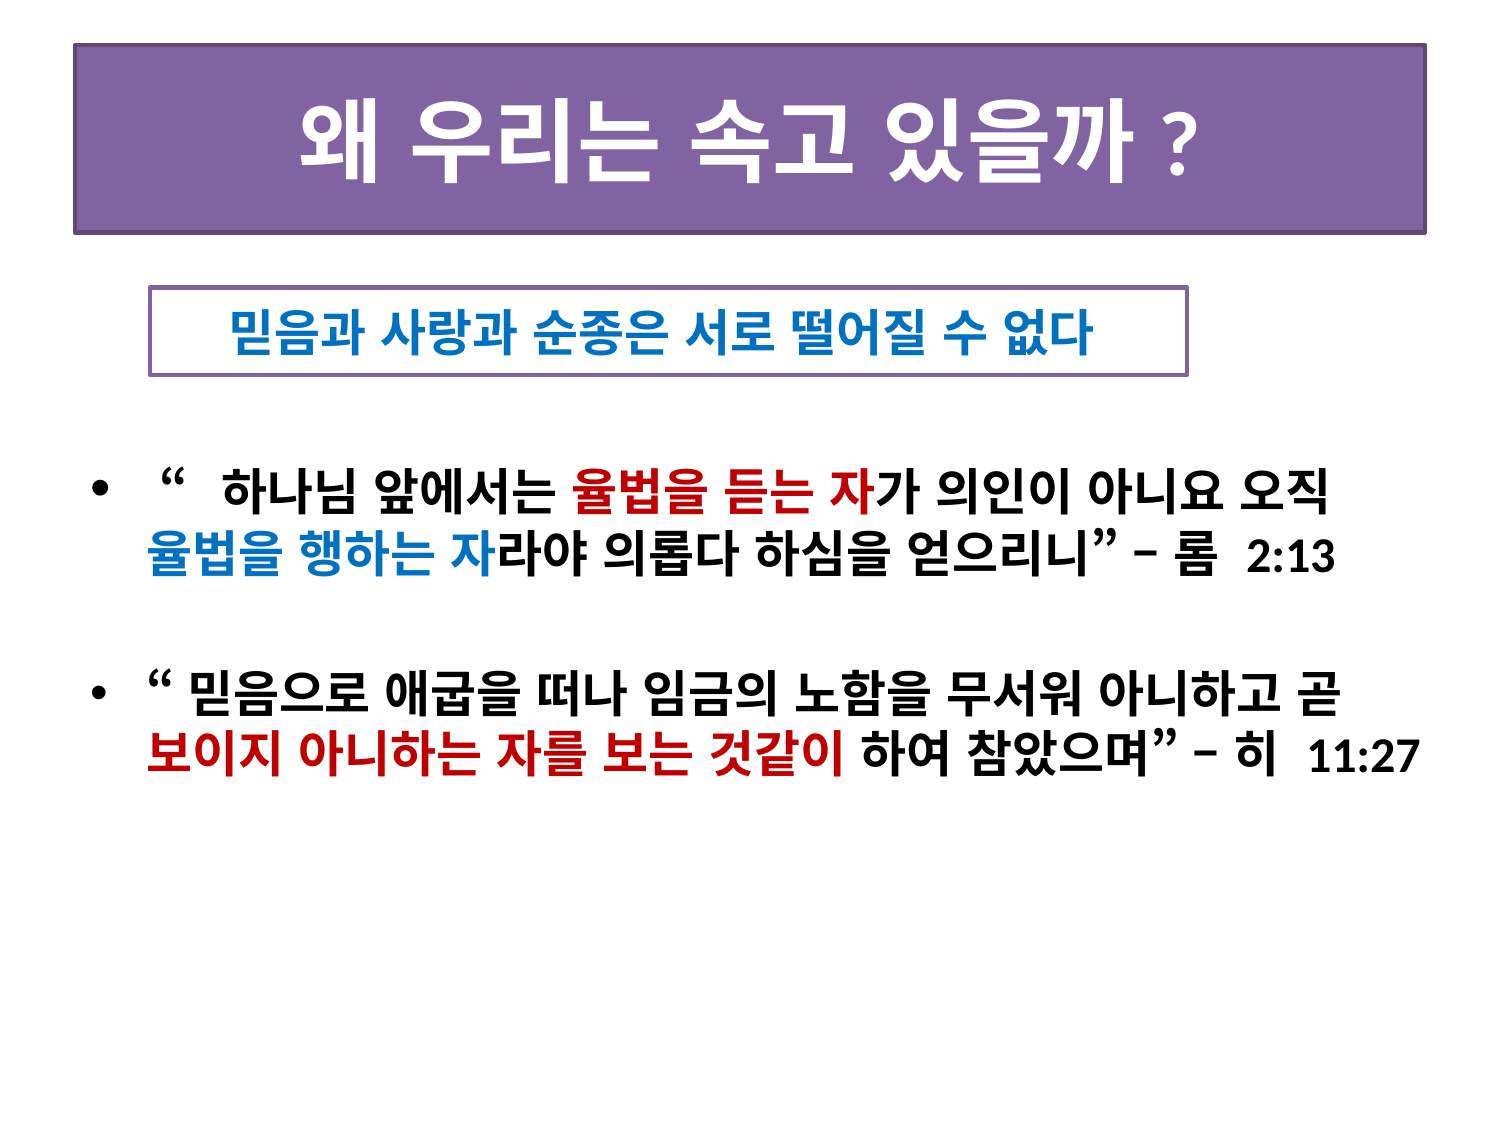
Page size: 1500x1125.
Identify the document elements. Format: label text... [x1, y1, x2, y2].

list “하나님 앞에서는 율법을 듣는 자가 의인이 아니요 오직 율법을 행하는 자라야 의롭다 하심을 얻으리니” – 롬 2:13 “믿음으로 애굽을 떠나 임금의 노함을 무서워 아니하고 곧 보이지 아니하는 자를 보는 것같이 하여 참았으며” – 히 11:27 [75, 282, 1475, 1025]
title 왜 우리는 속고 있을까? [73, 43, 1427, 235]
text_box 믿음과 사랑과 순종은 서로 떨어질 수 없다 [148, 285, 1189, 377]
